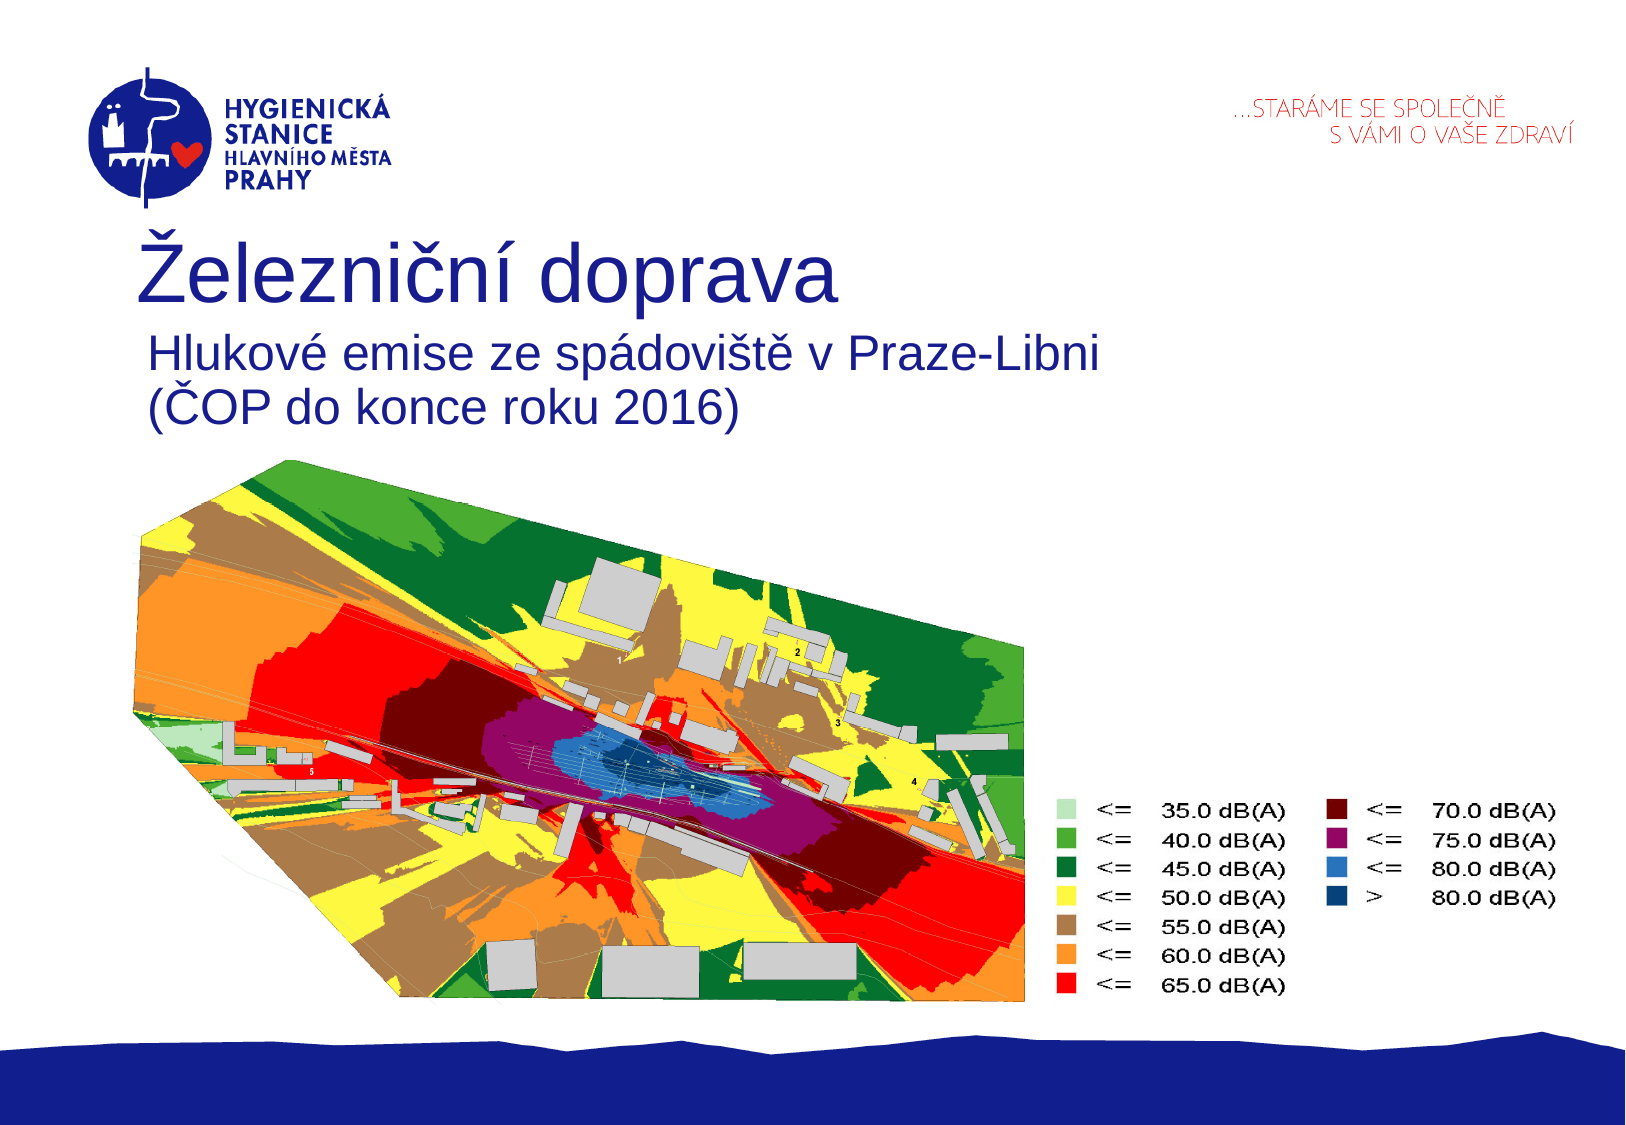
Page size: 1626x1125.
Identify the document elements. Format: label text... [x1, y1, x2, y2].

picture [0, 0, 1626, 1125]
text_box Hlukové emise ze spádoviště v Praze-Libni (ČOP do konce roku 2016) [132, 316, 1535, 446]
title Železniční doprava [121, 166, 1523, 384]
